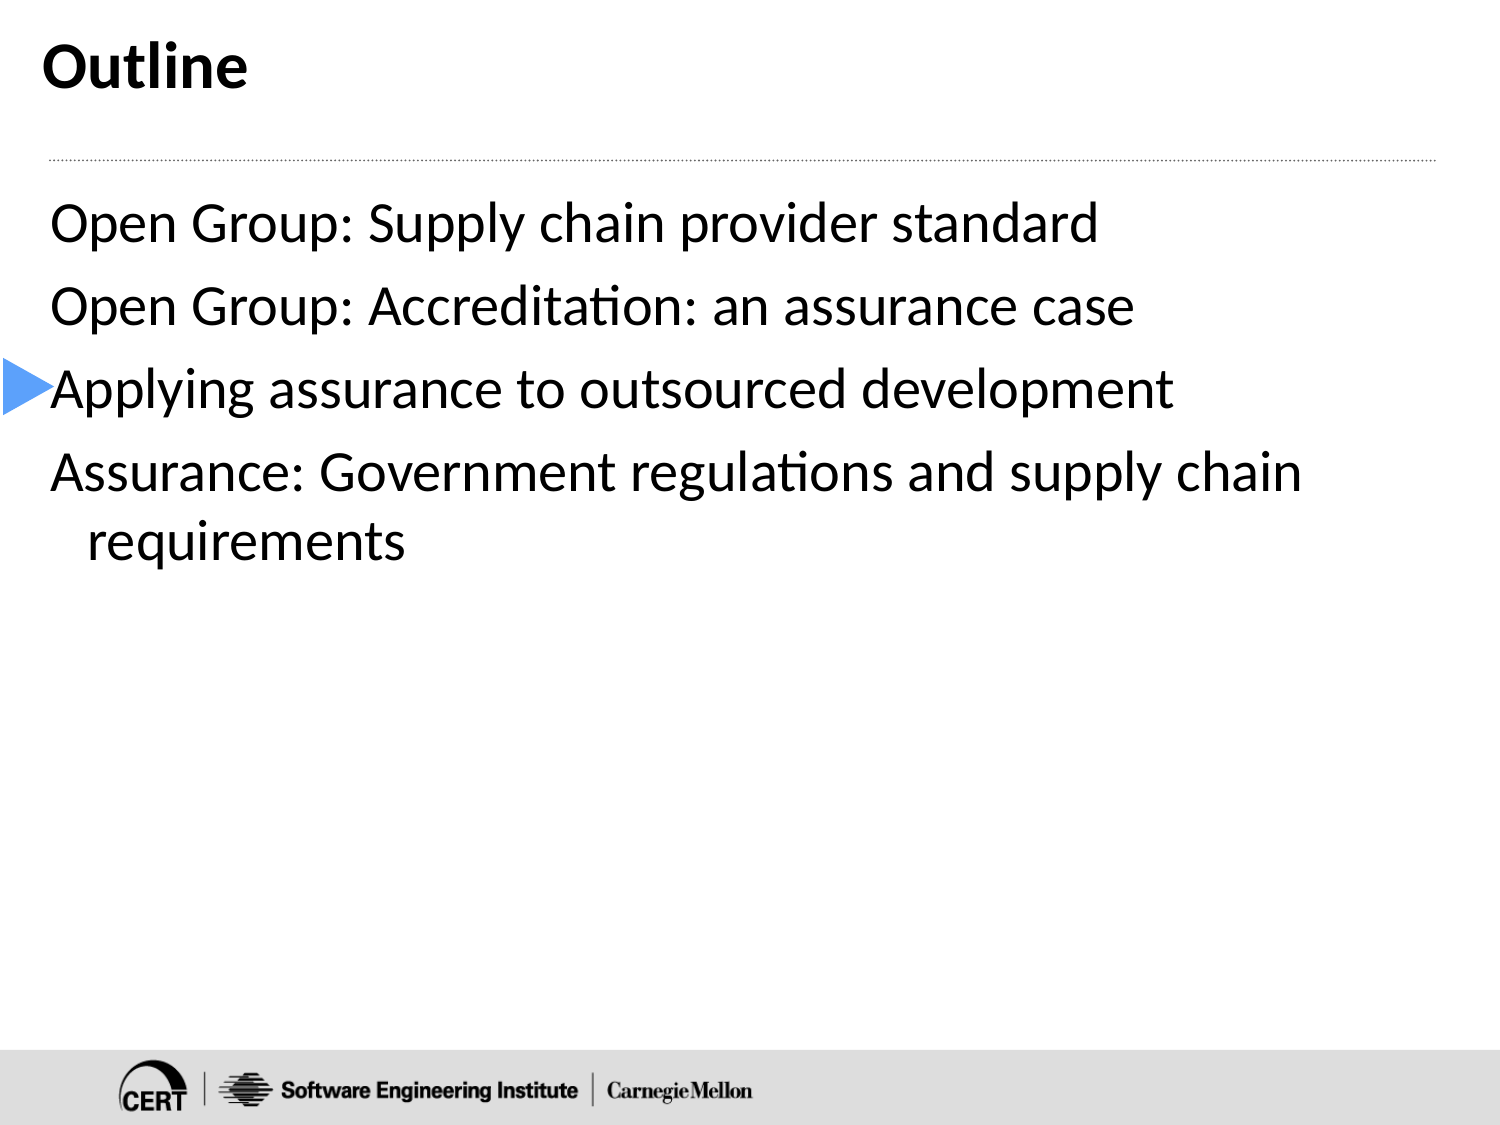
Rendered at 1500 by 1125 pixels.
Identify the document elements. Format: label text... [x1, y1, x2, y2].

text_box [3, 357, 55, 416]
picture [102, 1056, 765, 1117]
list Open Group: Supply chain provider standard Open Group: Accreditation: an assurance case Applying assurance to outsourced development Assurance: Government regulations and supply chain requirements [49, 187, 1438, 1001]
title Outline [42, 37, 1434, 155]
